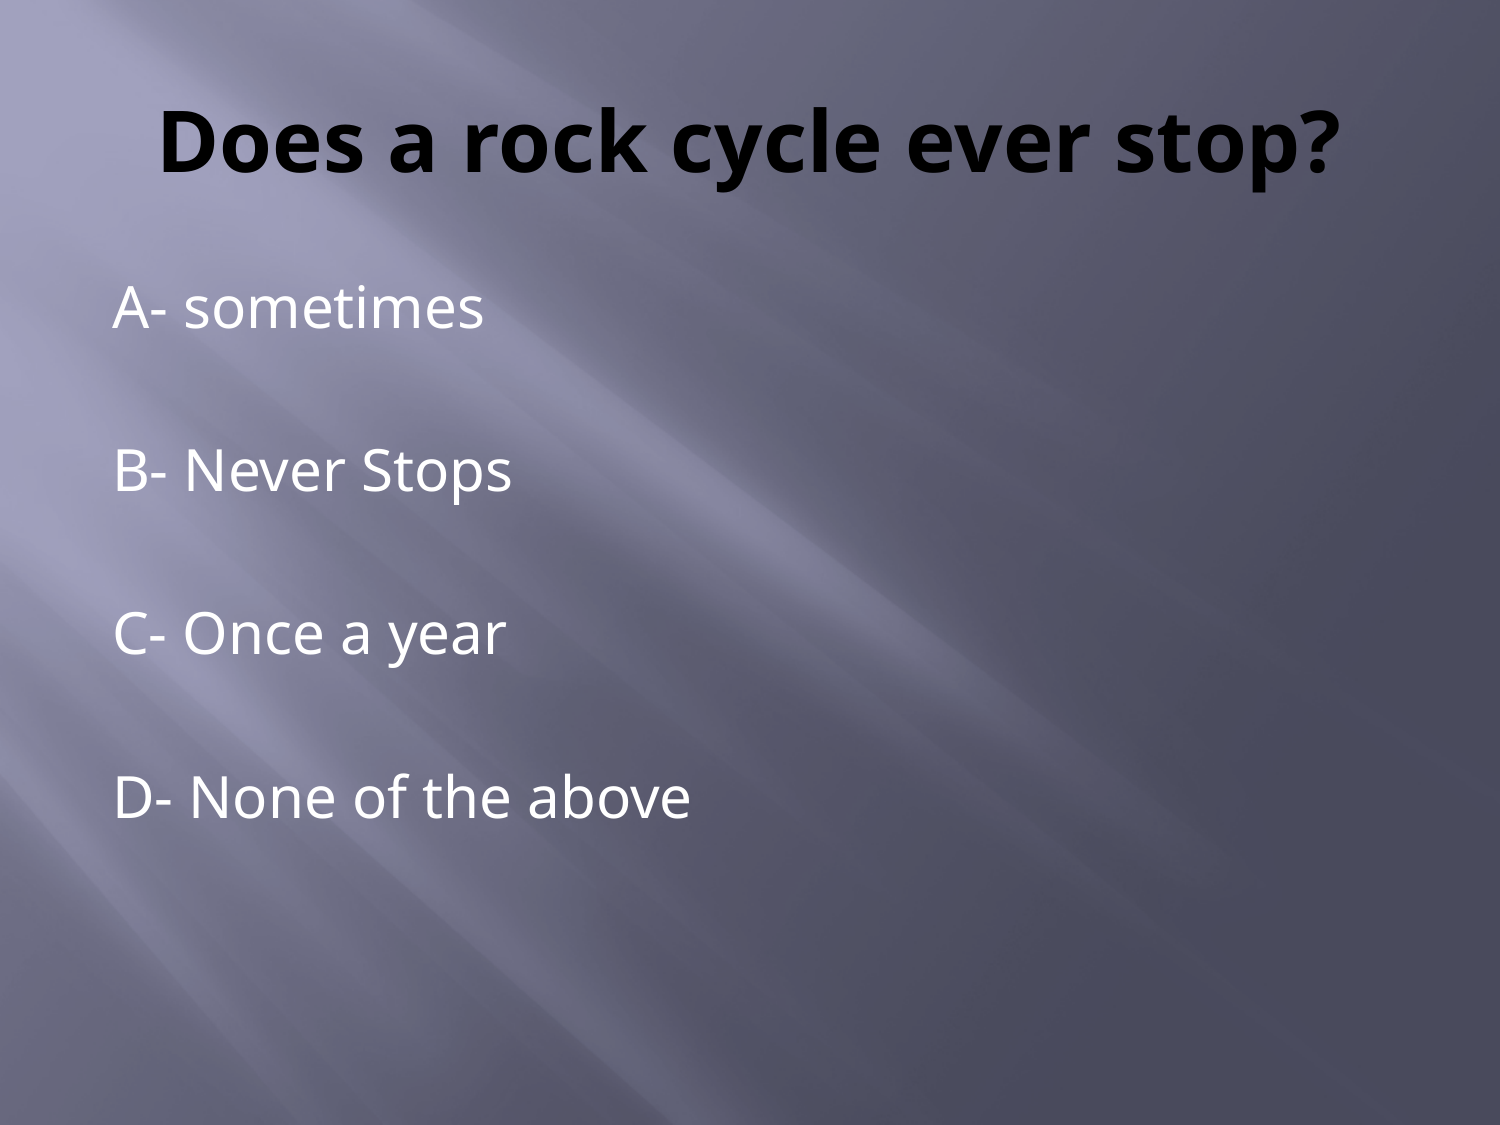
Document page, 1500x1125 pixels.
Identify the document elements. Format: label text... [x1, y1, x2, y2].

title Does a rock cycle ever stop? [75, 45, 1425, 233]
list A- sometimes B- Never Stops C- Once a year D- None of the above [75, 262, 1425, 1035]
